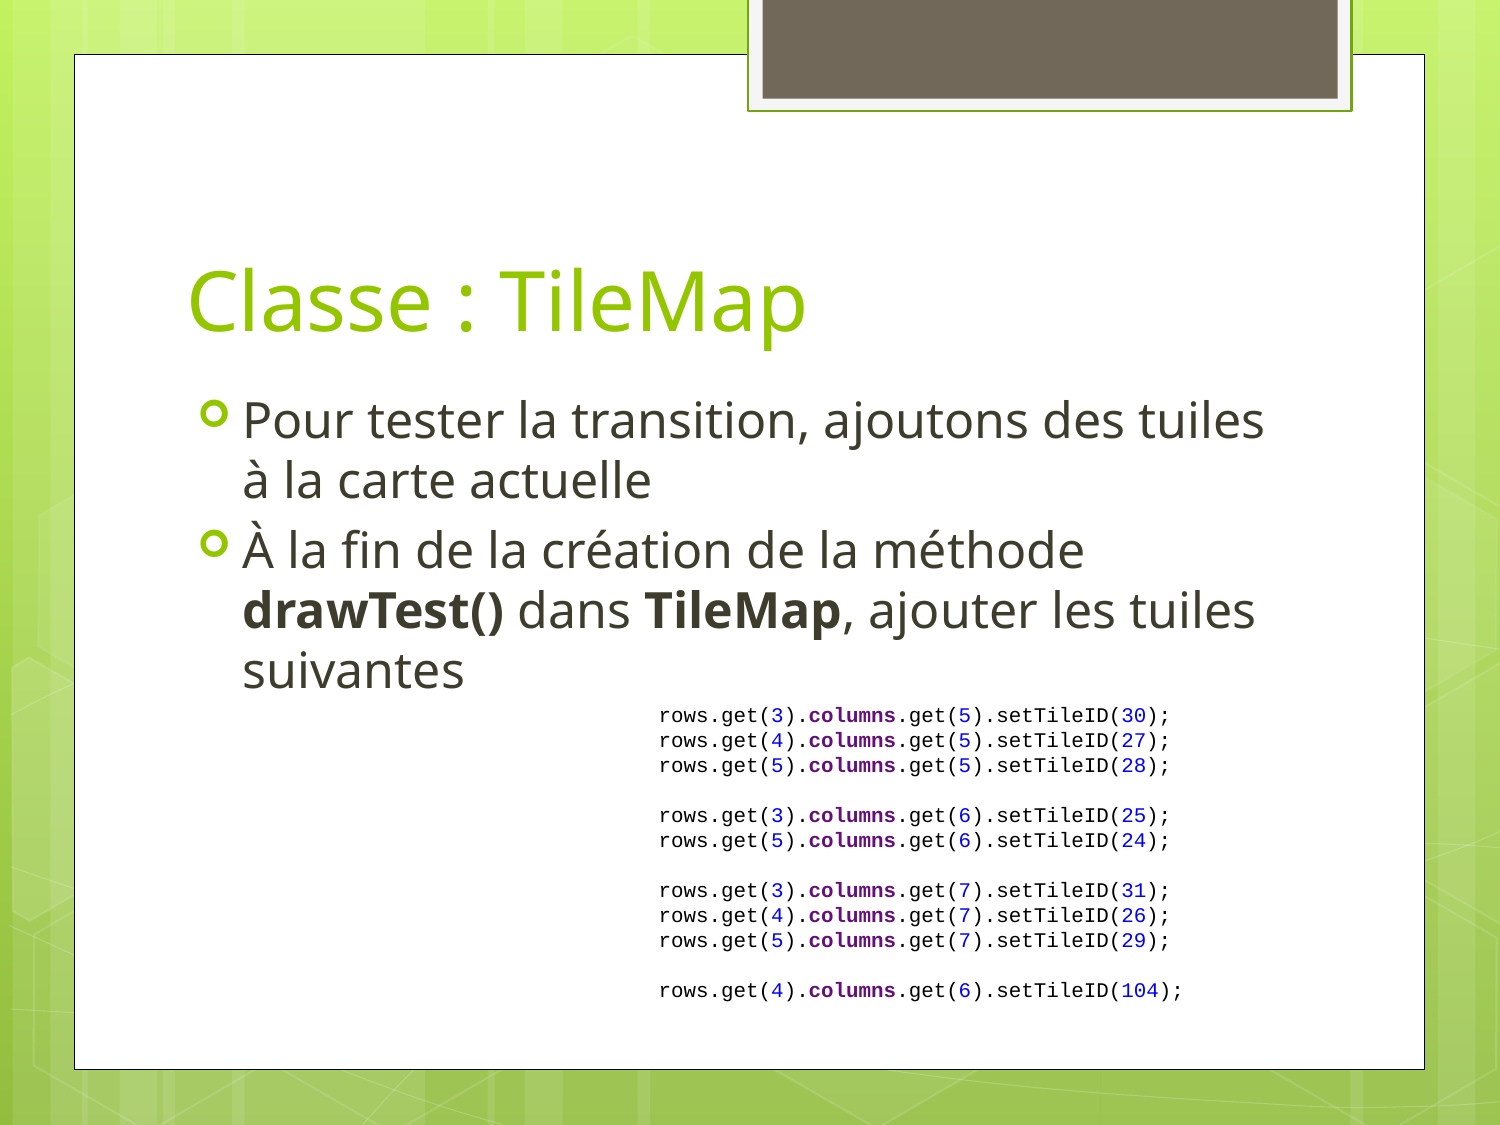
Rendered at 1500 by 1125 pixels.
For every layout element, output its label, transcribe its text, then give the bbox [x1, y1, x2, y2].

text_box rows.get(3).columns.get(5).setTileID(30); rows.get(4).columns.get(5).setTileID(27); rows.get(5).columns.get(5).setTileID(28); rows.get(3).columns.get(6).setTileID(25); rows.get(5).columns.get(6).setTileID(24); rows.get(3).columns.get(7).setTileID(31); rows.get(4).columns.get(7).setTileID(26); rows.get(5).columns.get(7).setTileID(29); rows.get(4).columns.get(6).setTileID(104); [643, 694, 1252, 1009]
title Classe : TileMap [171, 168, 1324, 357]
list Pour tester la transition, ajoutons des tuiles à la carte actuelle À la fin de la création de la méthode drawTest() dans TileMap, ajouter les tuiles suivantes [171, 381, 1283, 957]
